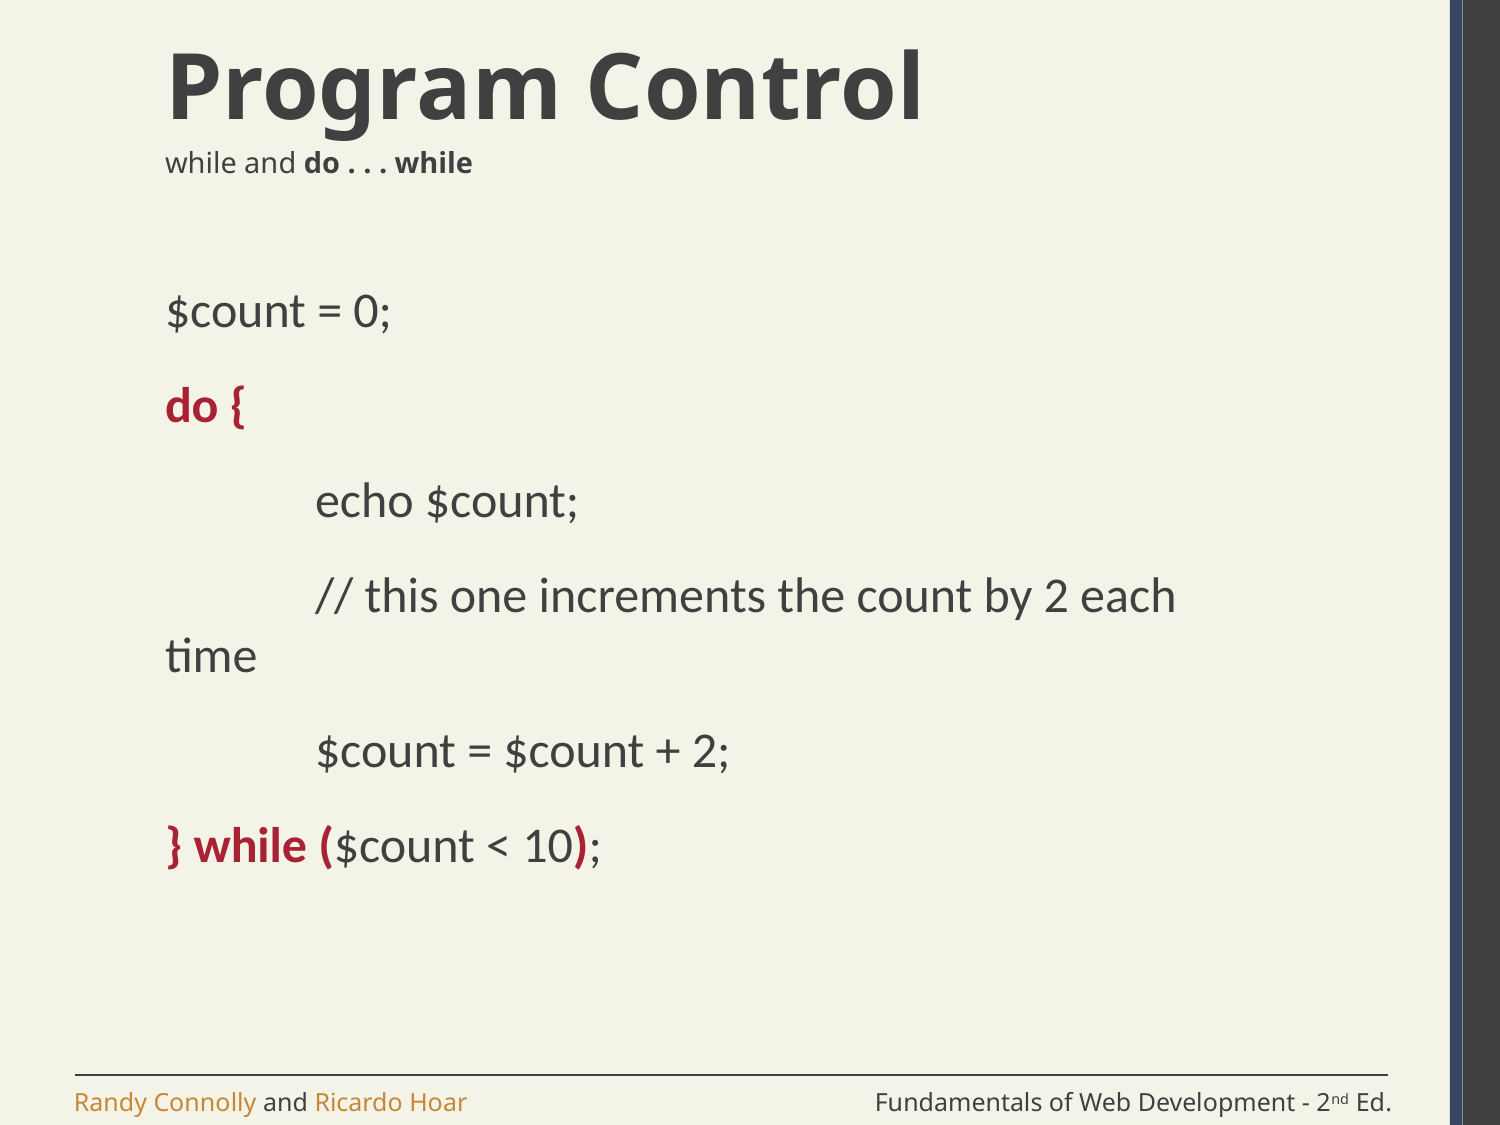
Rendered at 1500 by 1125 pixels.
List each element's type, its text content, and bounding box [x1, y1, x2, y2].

title Program Control [150, 20, 1425, 188]
list while and do . . . while [150, 137, 1200, 188]
list $count = 0; do { echo $count; // this one increments the count by 2 each time $count = $count + 2; } while ($count < 10); [150, 270, 1200, 1013]
